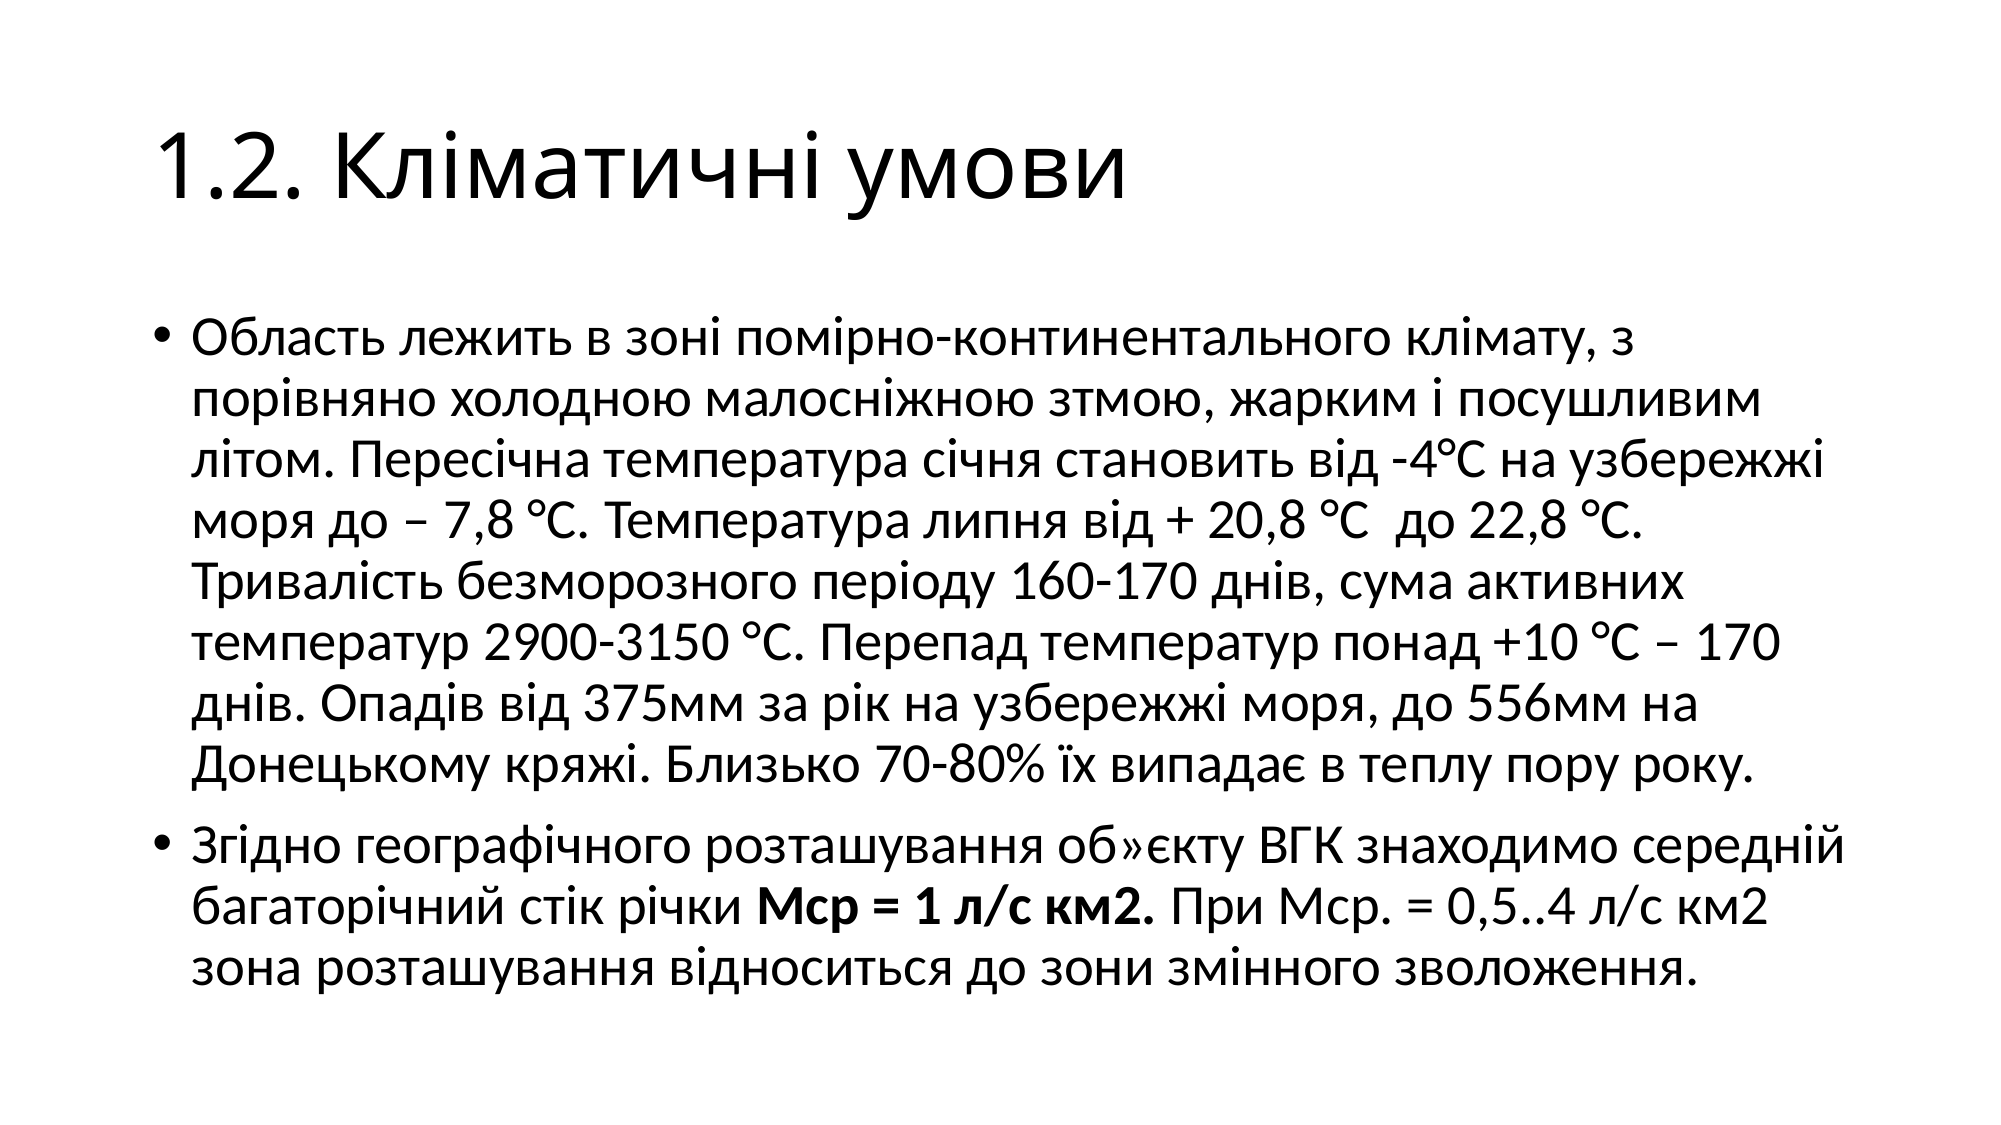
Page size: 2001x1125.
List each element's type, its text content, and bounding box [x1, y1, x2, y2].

title 1.2. Кліматичні умови [137, 59, 1863, 278]
list Область лежить в зоні помірно-континентального клімату, з порівняно холодною малосніжною зтмою, жарким і посушливим літом. Пересічна температура січня становить від -4°С на узбережжі моря до – 7,8 °С. Температура липня від + 20,8 °С до 22,8 °С. Тривалість безморозного періоду 160-170 днів, сума активних температур 2900-3150 °С. Перепад температур понад +10 °С – 170 днів. Опадів від 375мм за рік на узбережжі моря, до 556мм на Донецькому кряжі. Близько 70-80% їх випадає в теплу пору року. Згідно географічного розташування об»єкту ВГК знаходимо середній багаторічний стік річки Мср = 1 л/с км2. При Мср. = 0,5..4 л/с км2 зона розташування відноситься до зони змінного зволоження. [137, 299, 1863, 1014]
